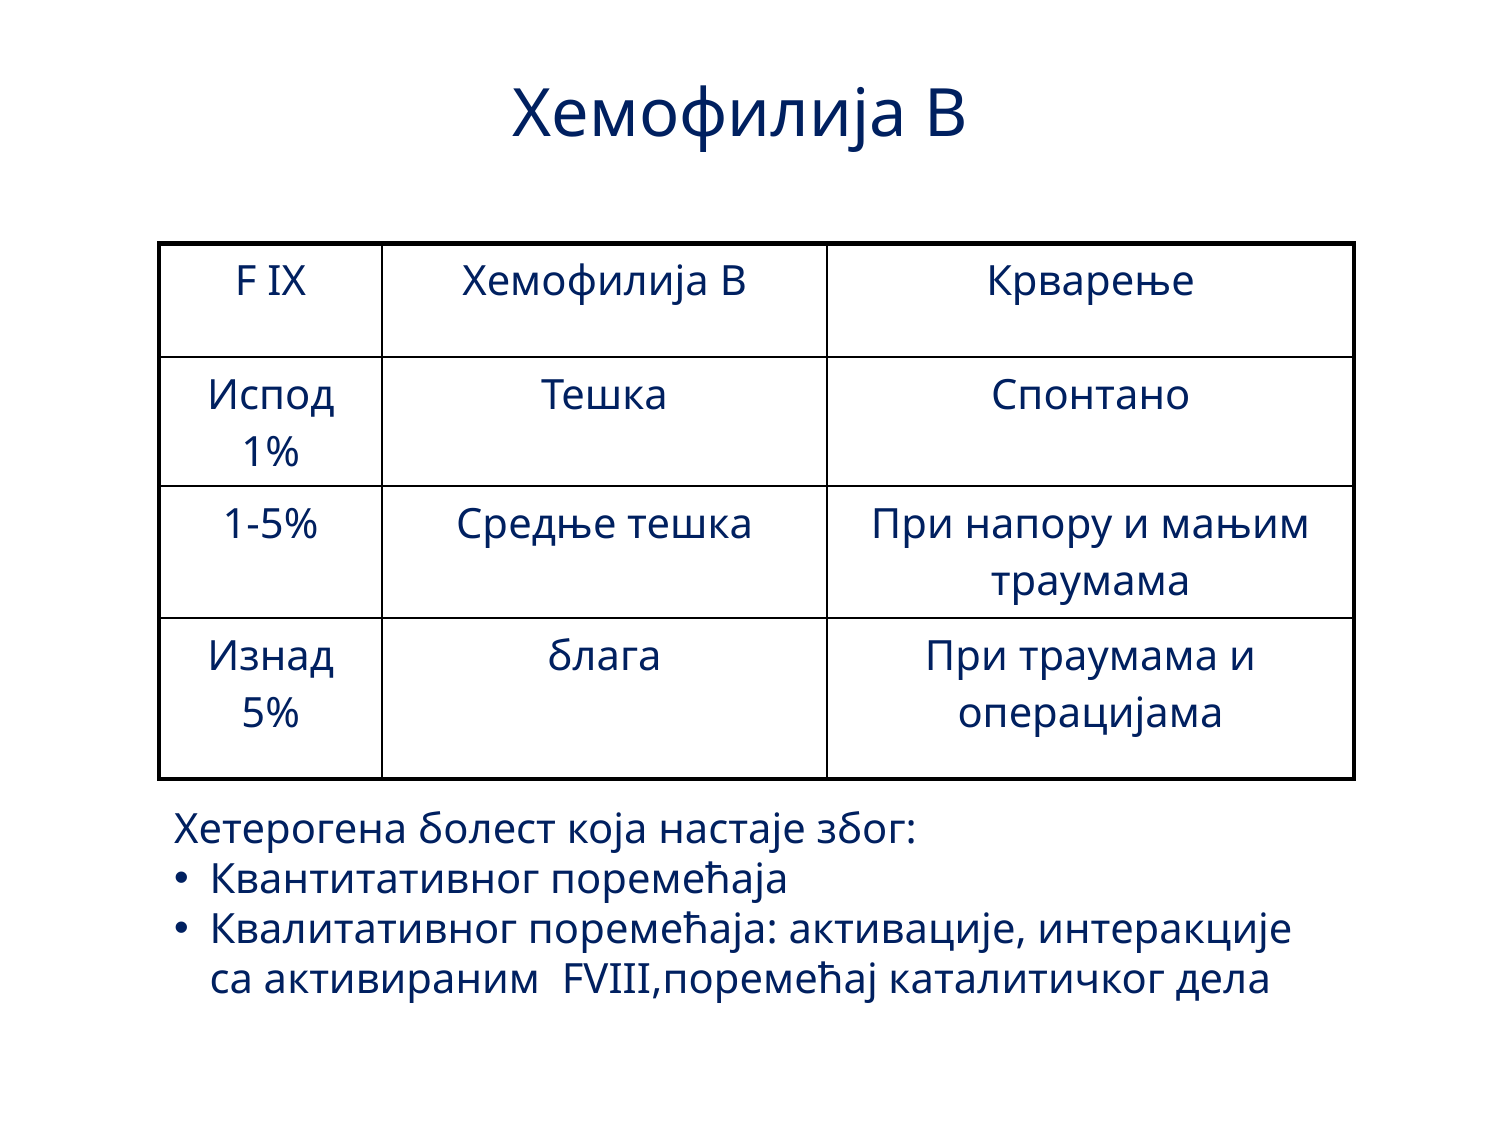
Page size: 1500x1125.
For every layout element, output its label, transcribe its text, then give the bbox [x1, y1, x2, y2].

table_cell Средње тешка [383, 487, 826, 617]
table_cell Тешка [383, 358, 826, 485]
text_box Хетерогена болест која настаје због: Квантитативног поремећаја Квалитативног поремећаја: активације, интеракције са активираним FVIII,поремећај каталитичког дела [159, 794, 1320, 1010]
text_box Хемофилија B [65, 0, 1416, 158]
table_cell блага [383, 619, 826, 777]
table_cell При траумама и операцијама [828, 619, 1352, 777]
table_header Крварење [828, 246, 1352, 356]
table_cell 1-5% [161, 487, 381, 617]
table_cell При напору и мањим траумама [828, 487, 1352, 617]
table_cell Спонтано [828, 358, 1352, 485]
table_cell Испод 1% [161, 358, 381, 485]
table_header F IX [161, 246, 381, 356]
table_cell Изнад 5% [161, 619, 381, 777]
table_header Хемофилија B [383, 246, 826, 356]
